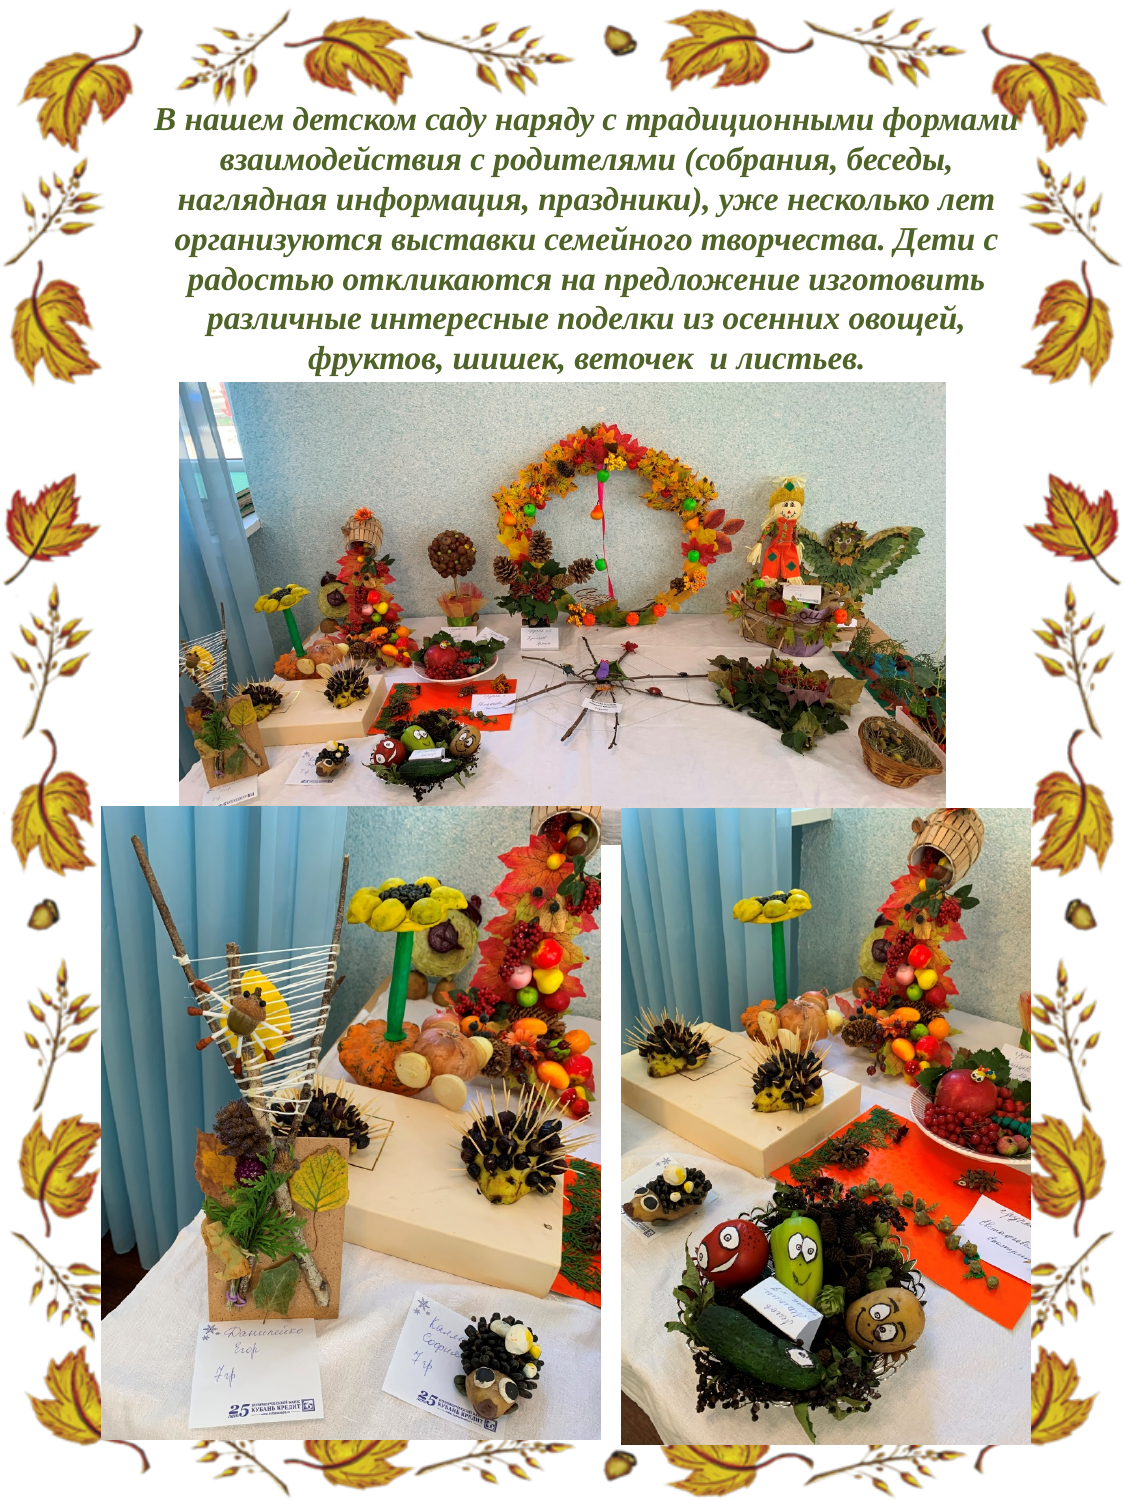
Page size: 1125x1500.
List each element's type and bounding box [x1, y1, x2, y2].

text_box [0, 0, 1125, 1500]
